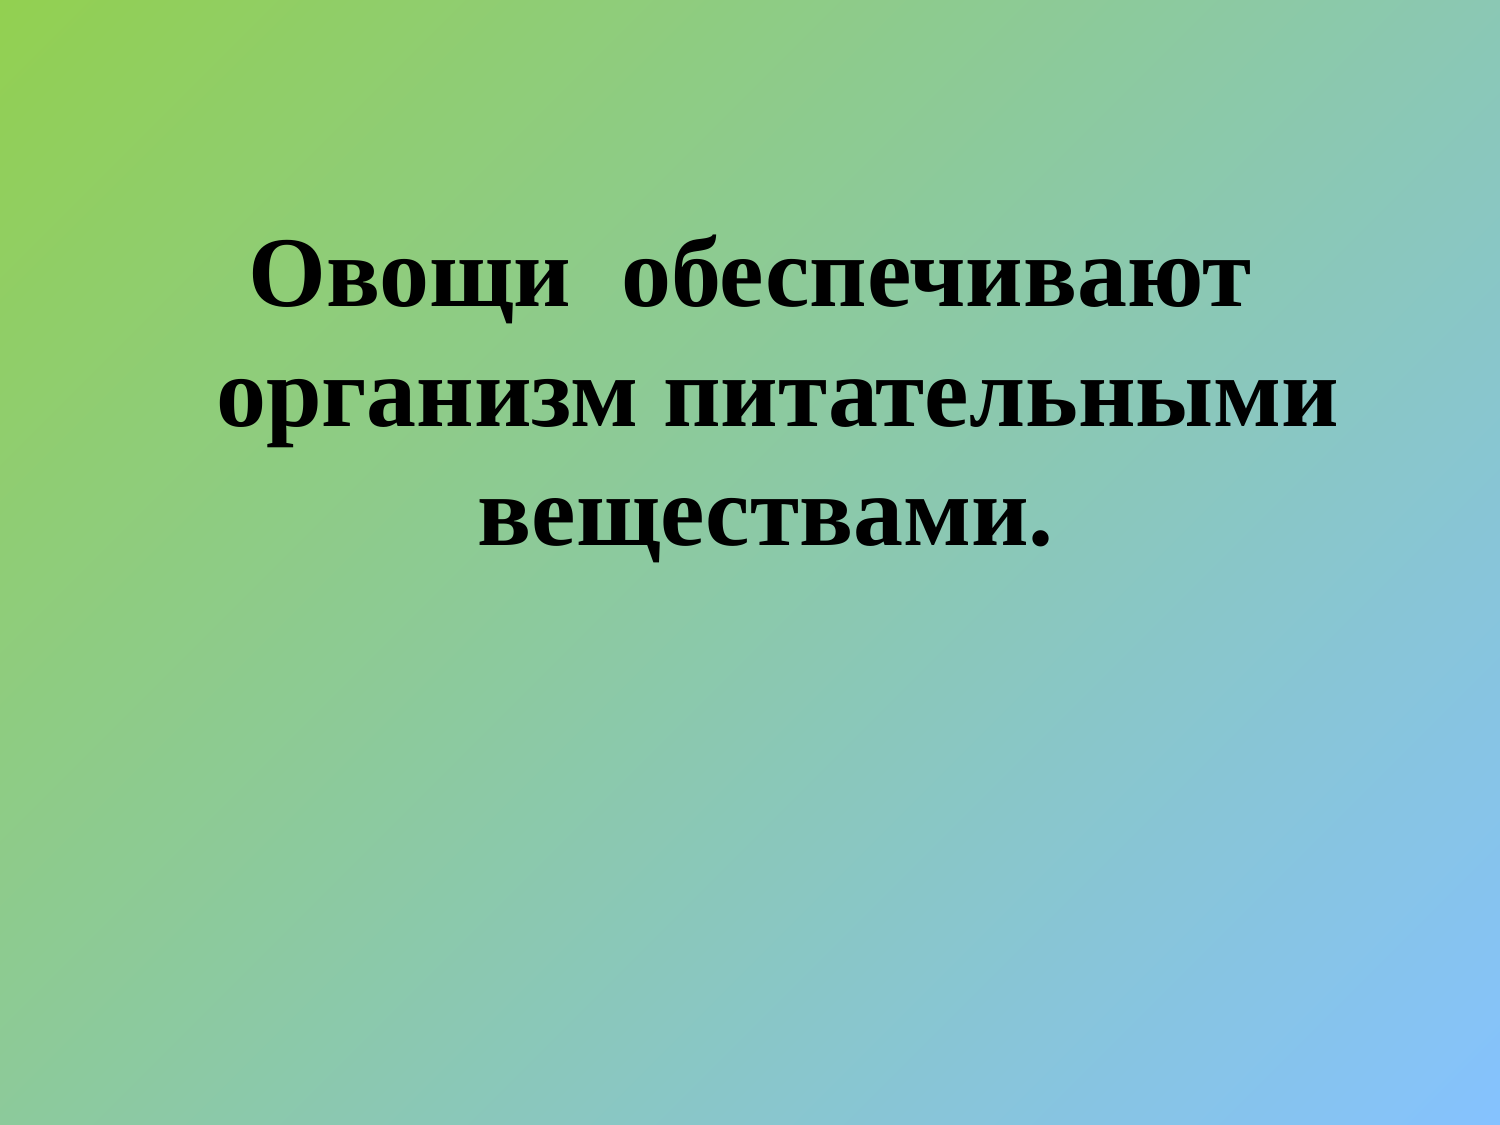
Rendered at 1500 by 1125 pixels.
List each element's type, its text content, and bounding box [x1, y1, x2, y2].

list Овощи обеспечивают организм питательными веществами. [75, 58, 1425, 1005]
